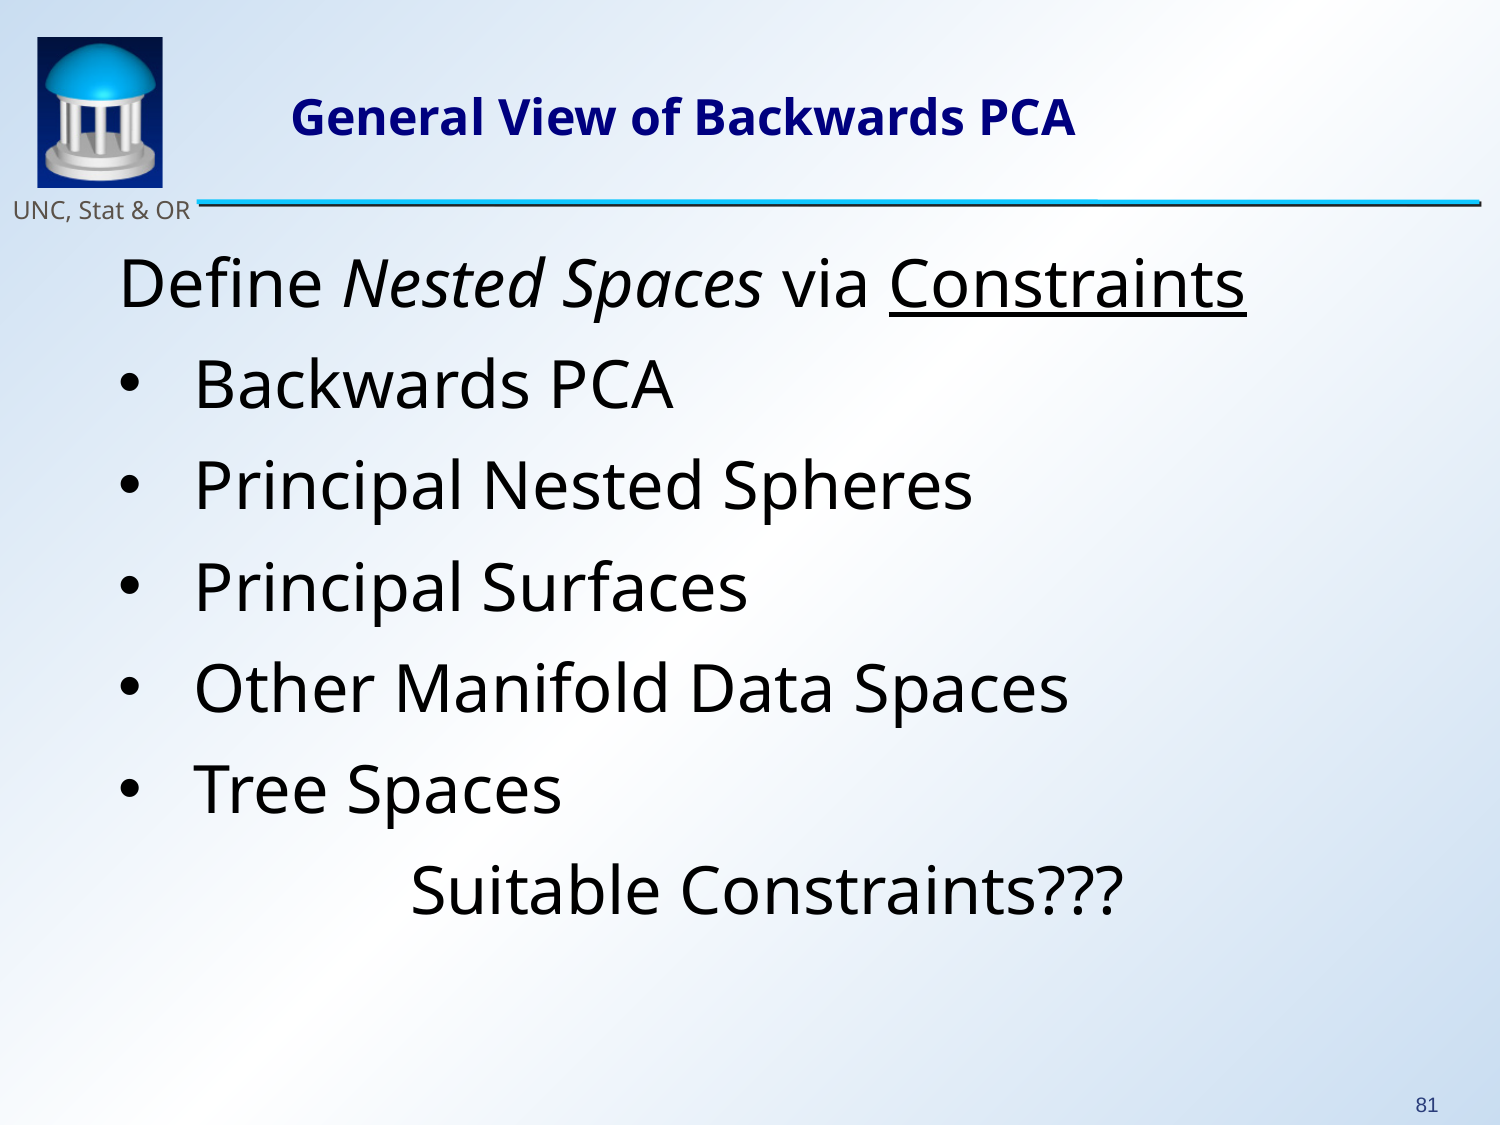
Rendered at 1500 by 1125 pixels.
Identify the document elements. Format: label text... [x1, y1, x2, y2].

title General View of Backwards PCA [274, 74, 1448, 156]
list Define Nested Spaces via Constraints Backwards PCA Principal Nested Spheres Principal Surfaces Other Manifold Data Spaces Tree Spaces Suitable Constraints??? [103, 224, 1432, 1076]
